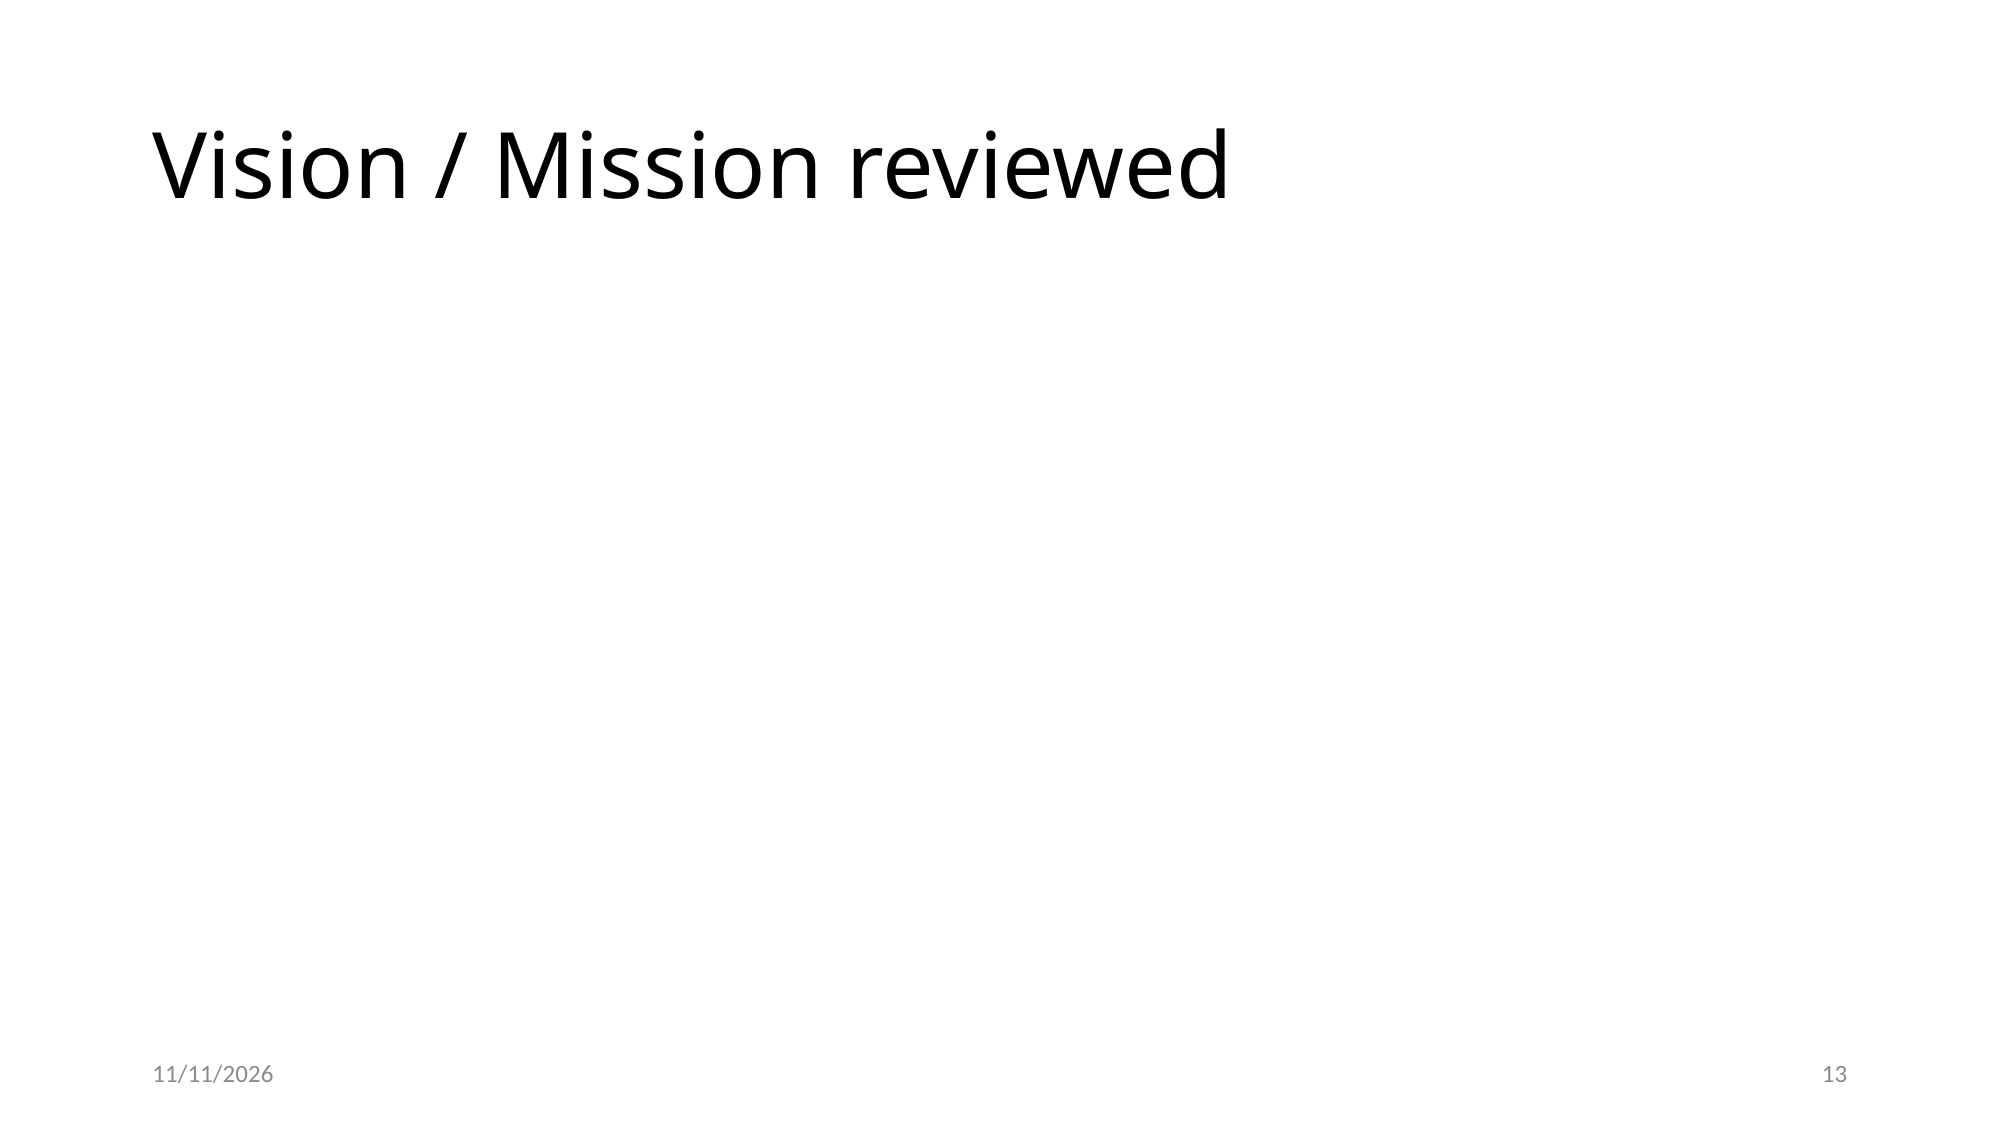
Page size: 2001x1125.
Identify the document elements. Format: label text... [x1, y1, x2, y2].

title Vision / Mission reviewed [137, 59, 1863, 278]
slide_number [137, 1042, 588, 1103]
slide_number 13 [1412, 1042, 1863, 1103]
